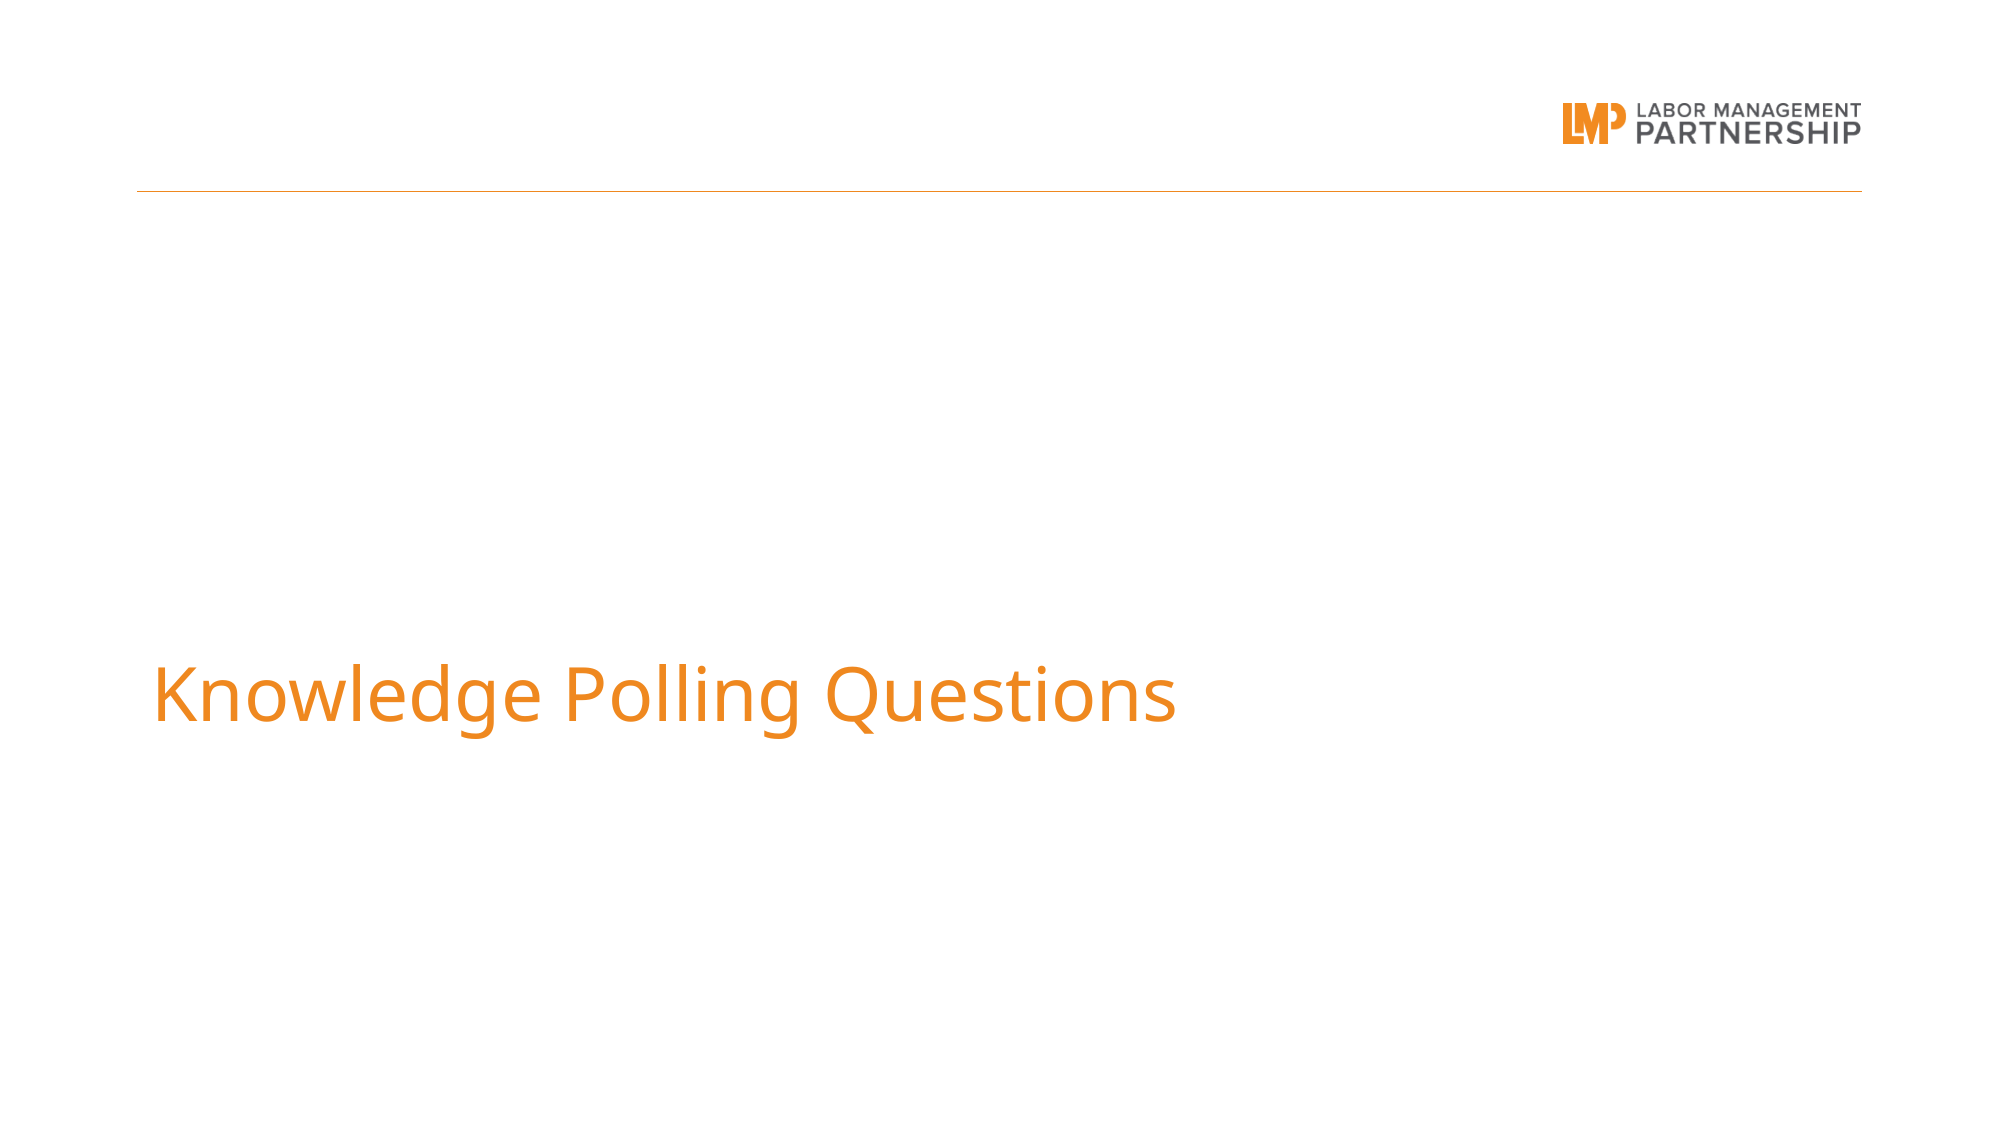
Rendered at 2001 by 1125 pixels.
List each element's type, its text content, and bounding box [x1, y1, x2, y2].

picture [1563, 103, 1861, 144]
title Knowledge Polling Questions [149, 644, 1351, 835]
